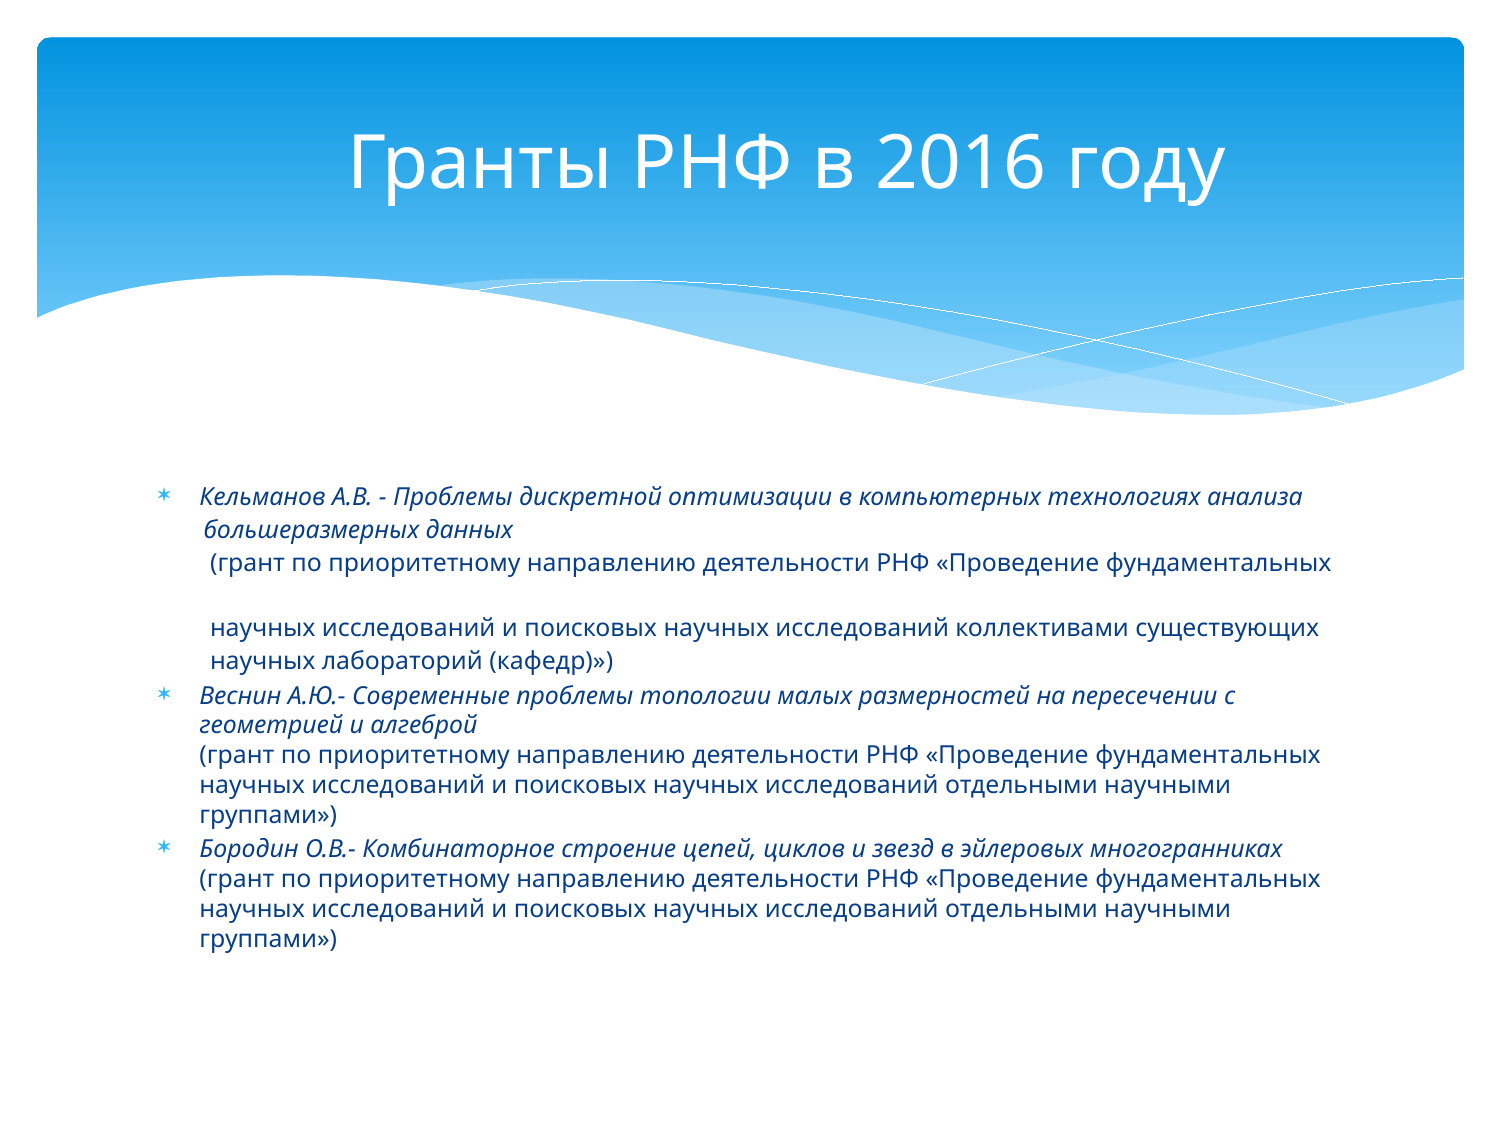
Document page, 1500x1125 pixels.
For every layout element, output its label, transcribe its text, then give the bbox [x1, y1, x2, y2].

title Гранты РНФ в 2016 году [75, 55, 1425, 261]
list Кельманов А.В. - Проблемы дискретной оптимизации в компьютерных технологиях анализа большеразмерных данных (грант по приоритетному направлению деятельности РНФ «Проведение фундаментальных научных исследований и поисковых научных исследований коллективами существующих научных лабораторий (кафедр)») Веснин А.Ю.- Современные проблемы топологии малых размерностей на пересечении с геометрией и алгеброй (грант по приоритетному направлению деятельности РНФ «Проведение фундаментальных научных исследований и поисковых научных исследований отдельными научными группами») Бородин О.В.- Комбинаторное строение цепей, циклов и звезд в эйлеровых многогранниках (грант по приоритетному направлению деятельности РНФ «Проведение фундаментальных научных исследований и поисковых научных исследований отдельными научными группами») [143, 438, 1359, 1005]
